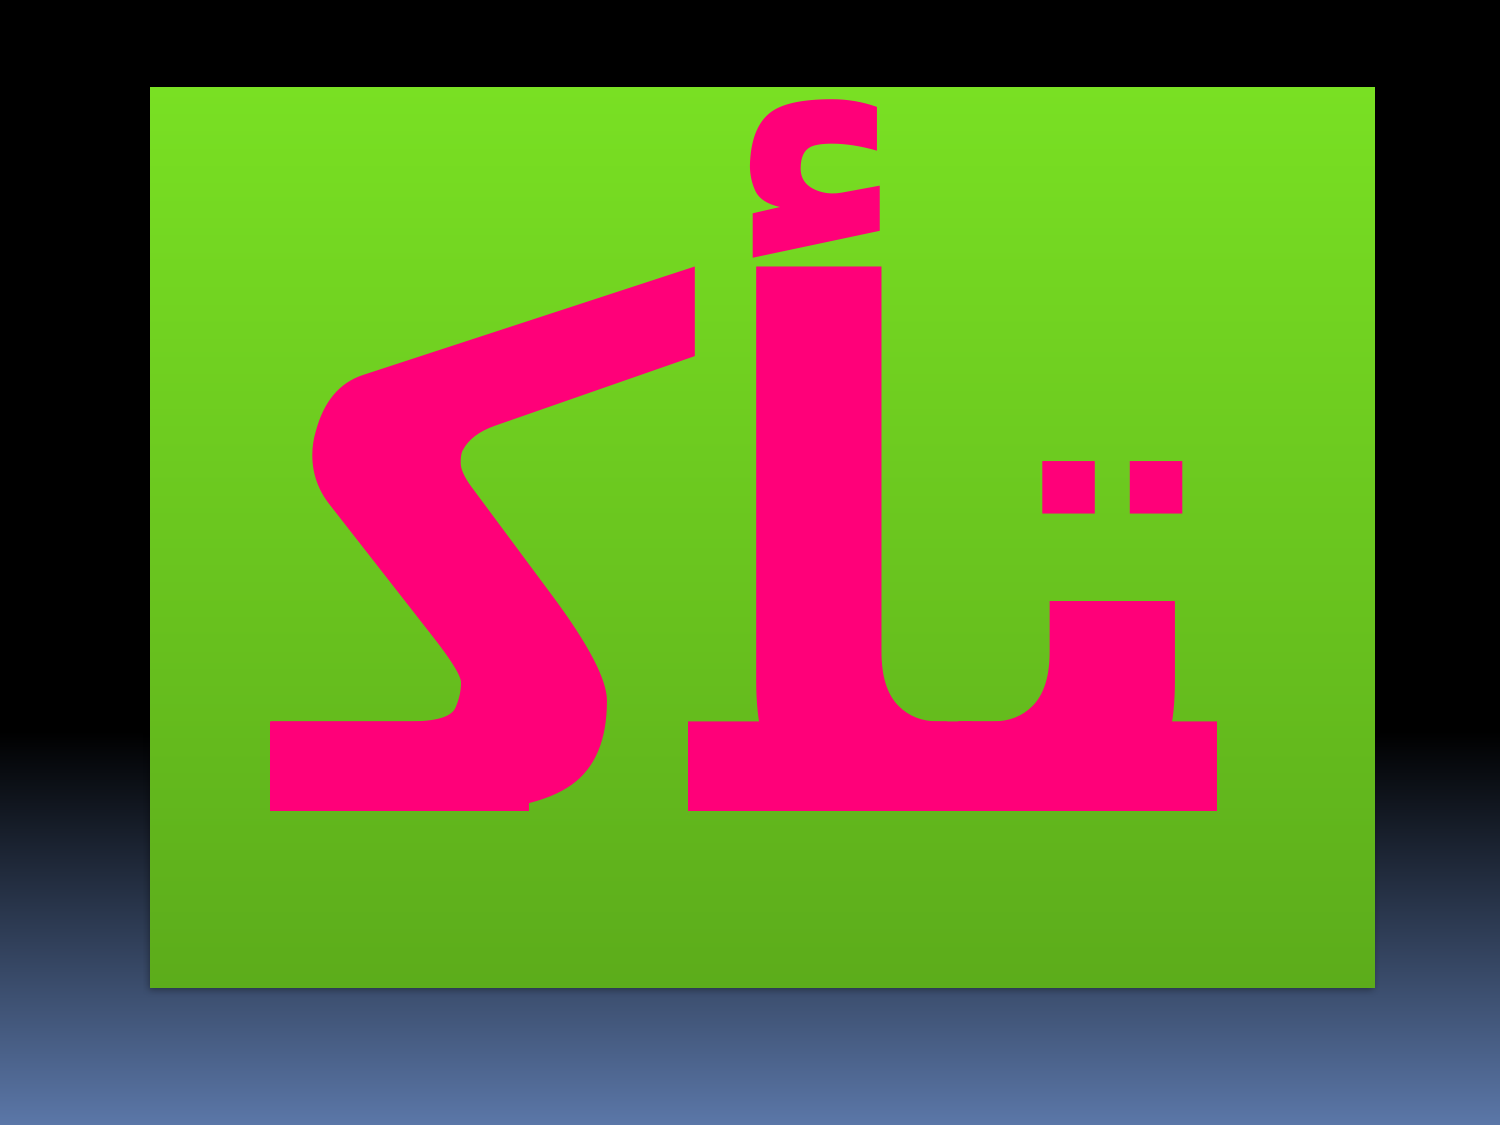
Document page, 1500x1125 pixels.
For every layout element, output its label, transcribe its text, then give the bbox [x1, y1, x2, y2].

text_box تأكد [150, 87, 1375, 988]
